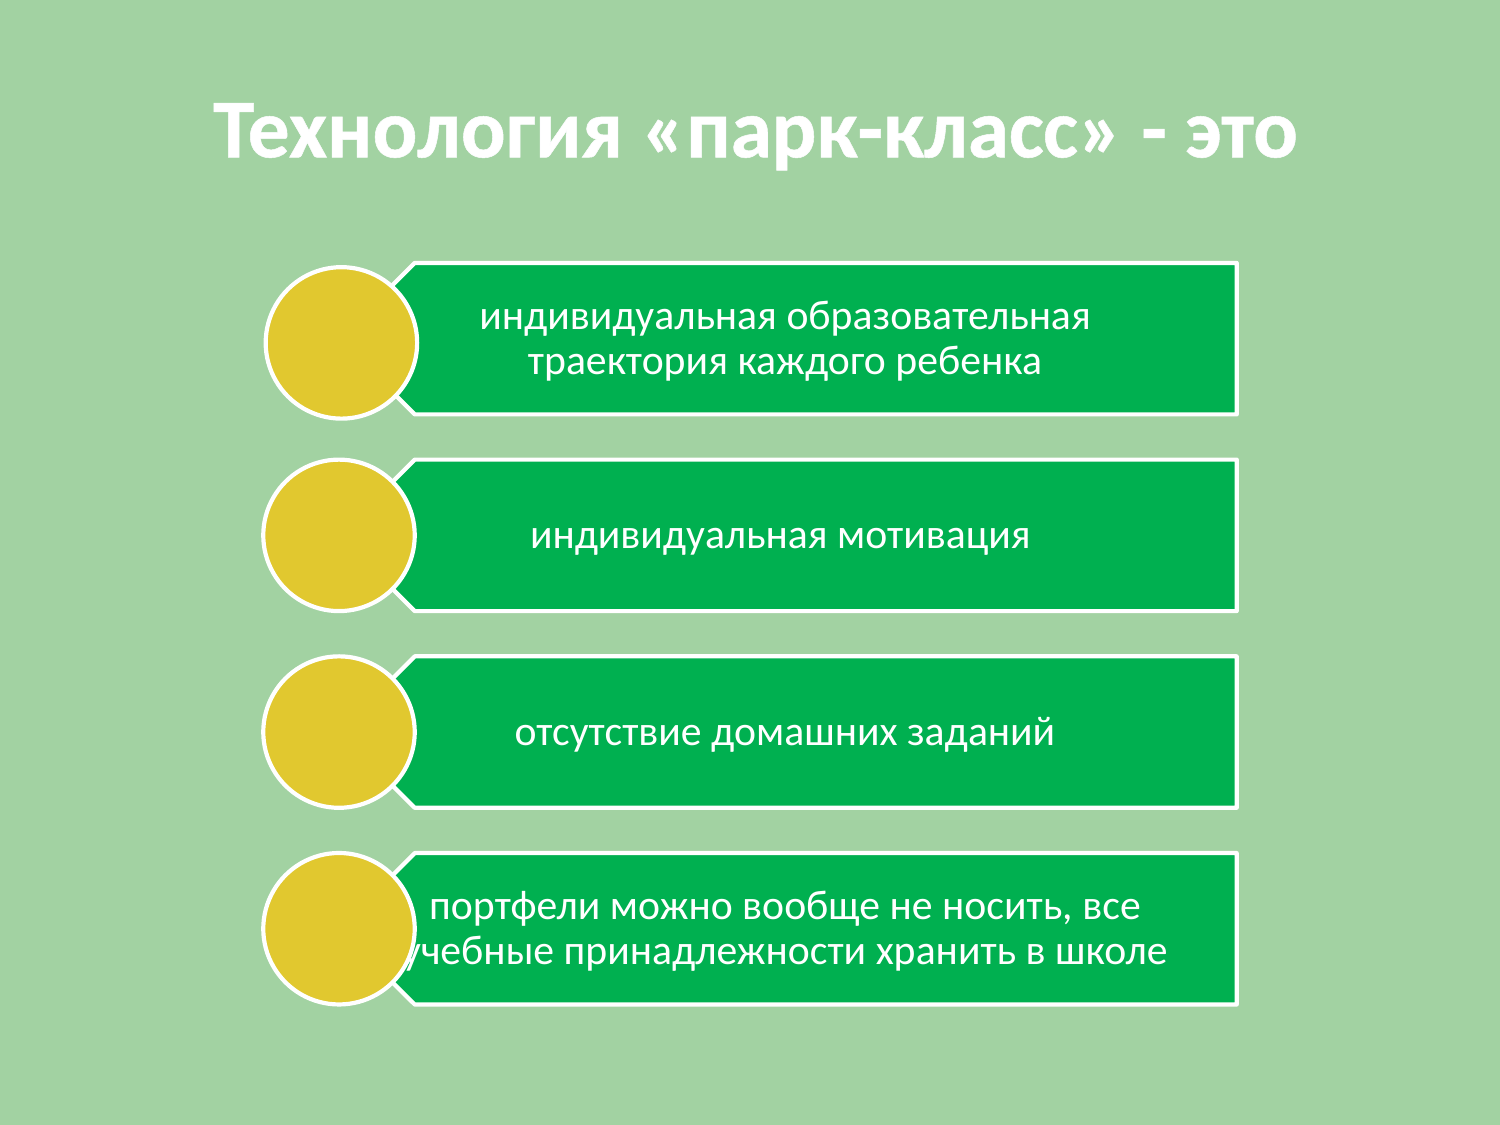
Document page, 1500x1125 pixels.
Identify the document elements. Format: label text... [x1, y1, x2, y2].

text_box Технология «парк-класс» - это [88, 66, 1424, 182]
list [74, 262, 1426, 1006]
